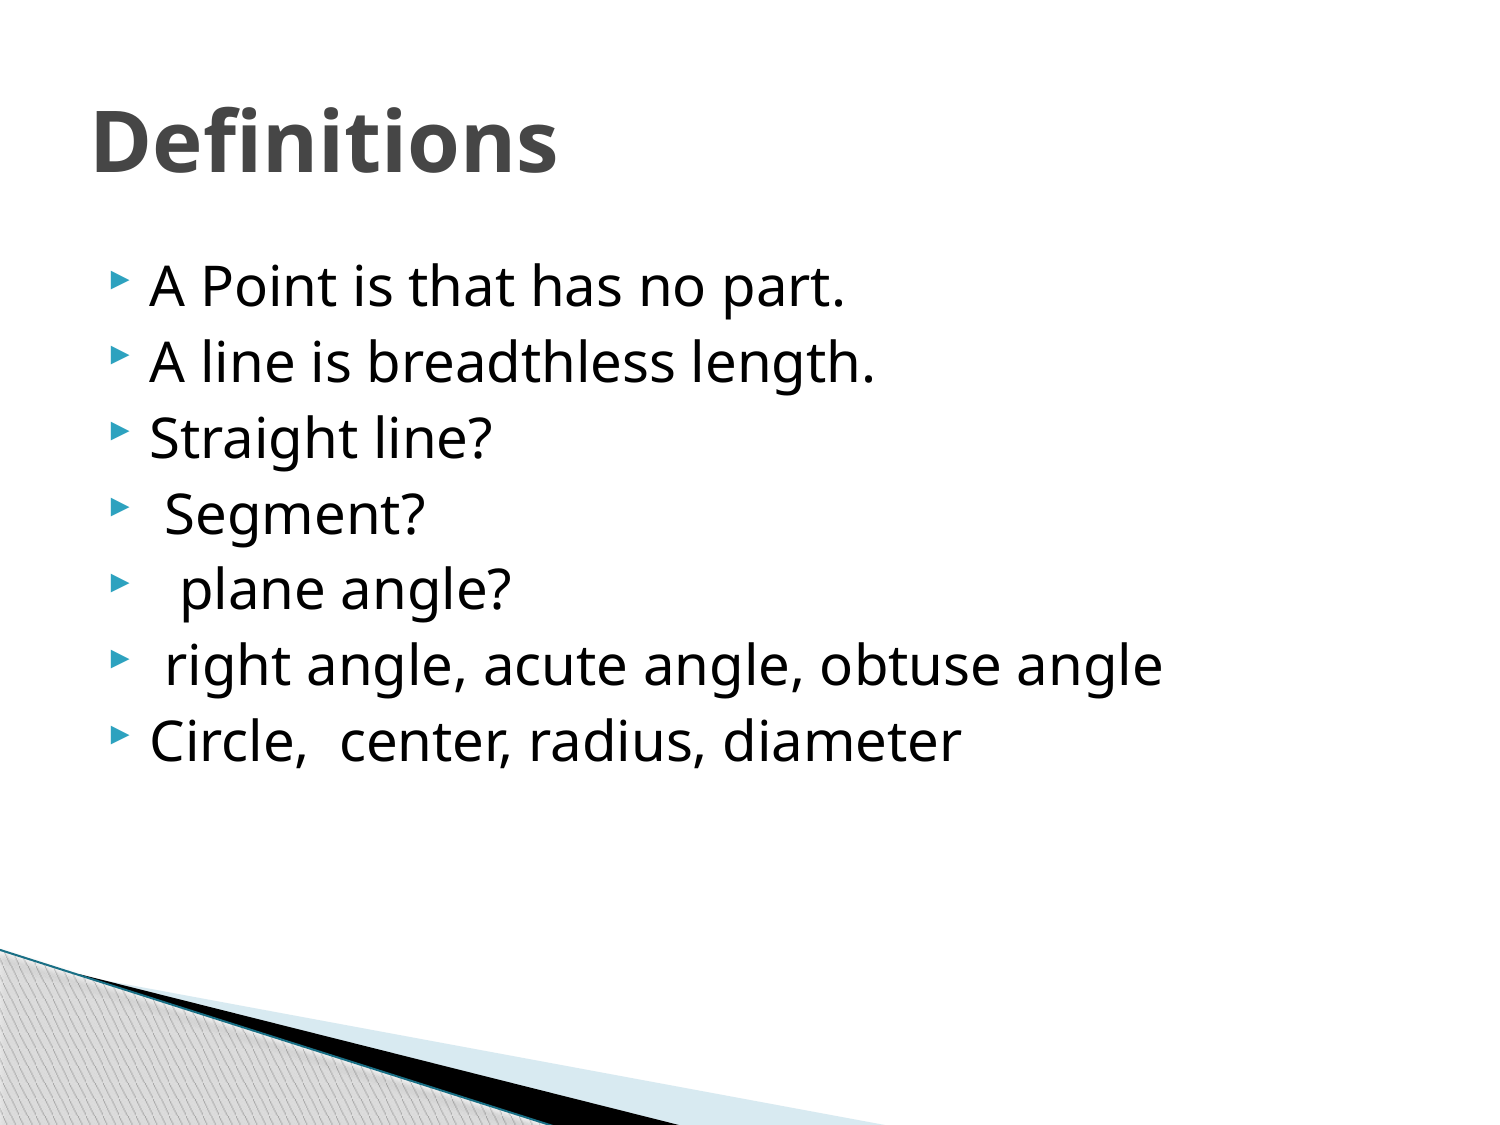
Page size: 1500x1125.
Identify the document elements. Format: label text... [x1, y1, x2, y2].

title Definitions [75, 45, 1425, 233]
list A Point is that has no part. A line is breadthless length. Straight line? Segment? plane angle? right angle, acute angle, obtuse angle Circle, center, radius, diameter [75, 243, 1425, 986]
